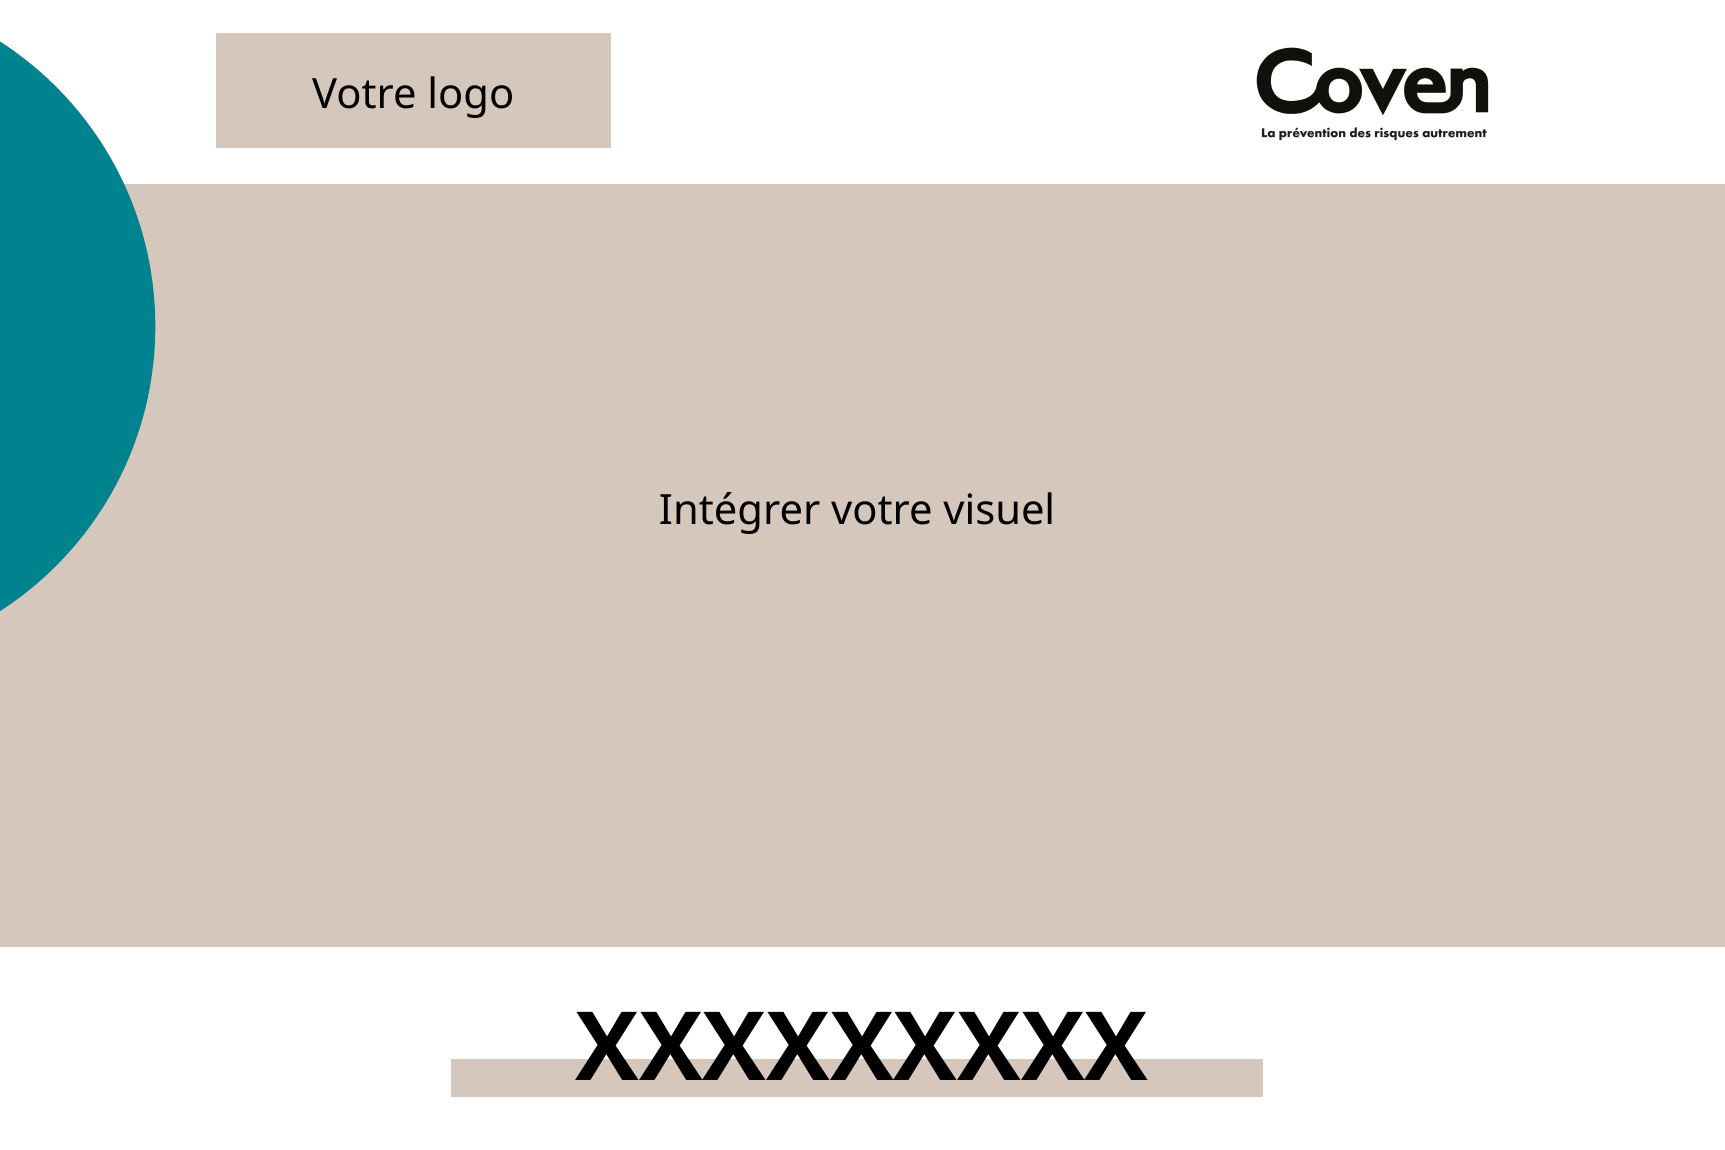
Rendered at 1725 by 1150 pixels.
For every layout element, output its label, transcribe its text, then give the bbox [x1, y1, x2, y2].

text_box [0, 183, 1725, 948]
text_box [1180, 19, 1555, 162]
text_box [0, 0, 156, 666]
text_box XXXXXXXXX [0, 987, 1725, 1100]
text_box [450, 1058, 1263, 1097]
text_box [215, 32, 611, 148]
